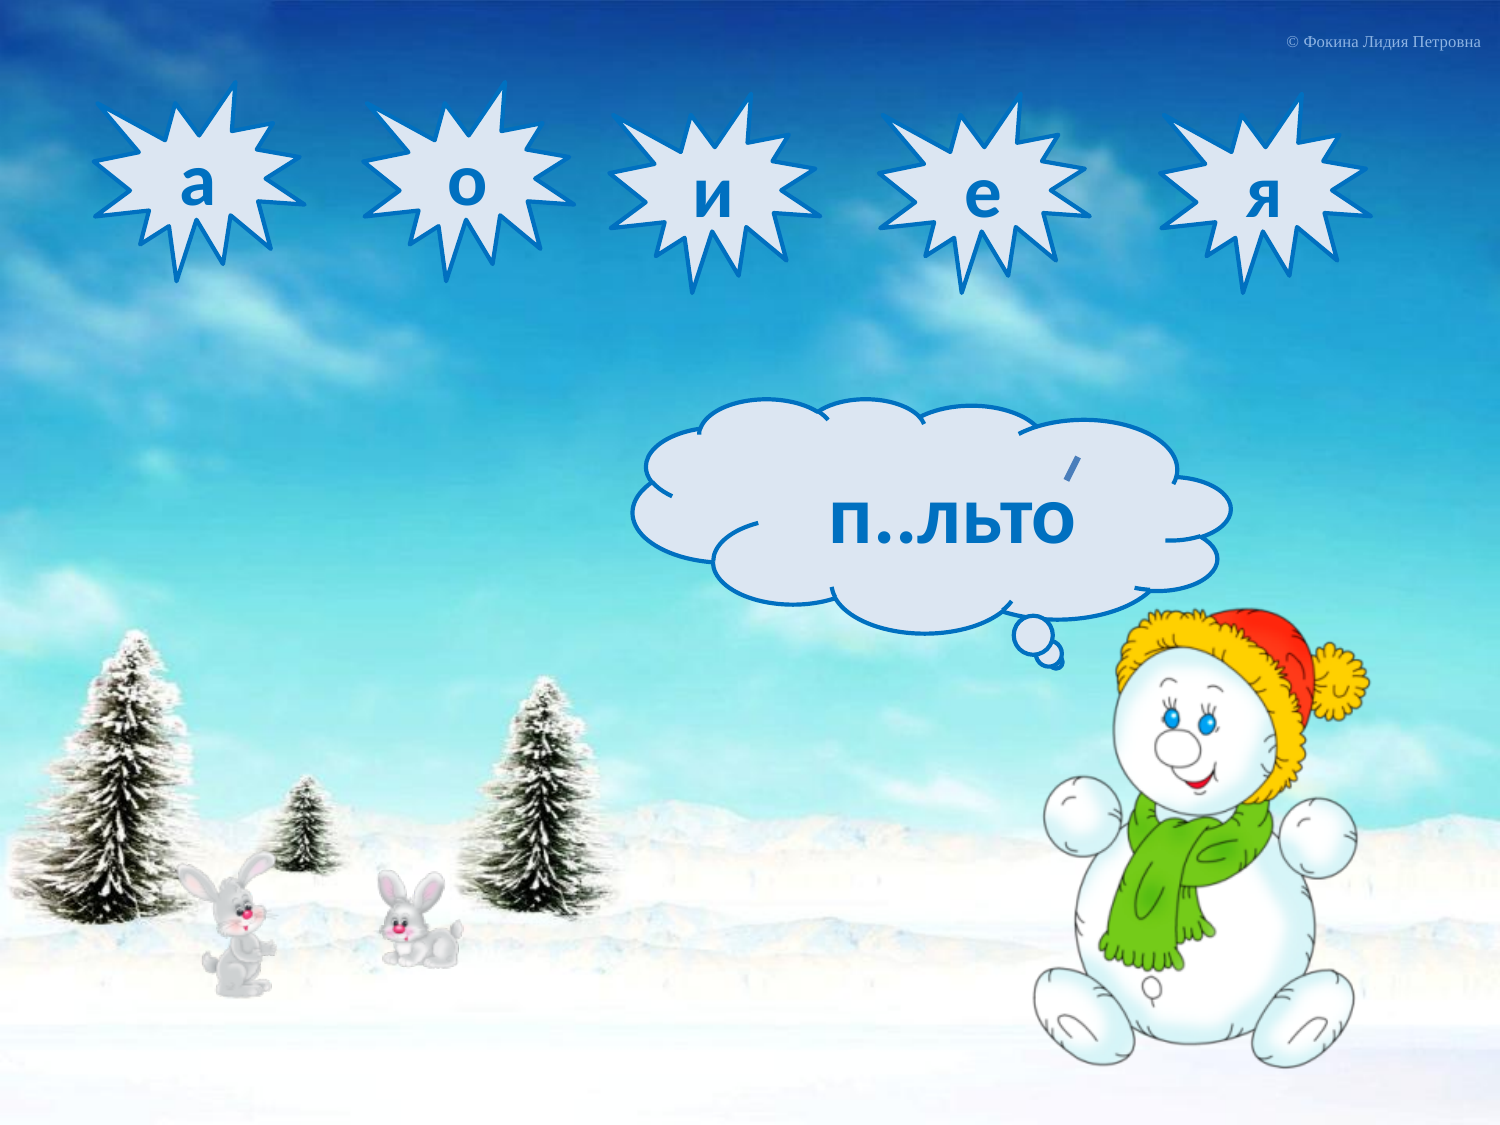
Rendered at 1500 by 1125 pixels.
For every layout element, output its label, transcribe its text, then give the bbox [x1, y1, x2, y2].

text_box е [876, 91, 1092, 296]
text_box и [607, 91, 823, 296]
text_box я [1158, 91, 1374, 296]
picture [0, 0, 1500, 1125]
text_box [1060, 462, 1085, 475]
text_box а [91, 80, 307, 284]
text_box п..льто [630, 397, 1233, 636]
text_box о [361, 80, 577, 284]
